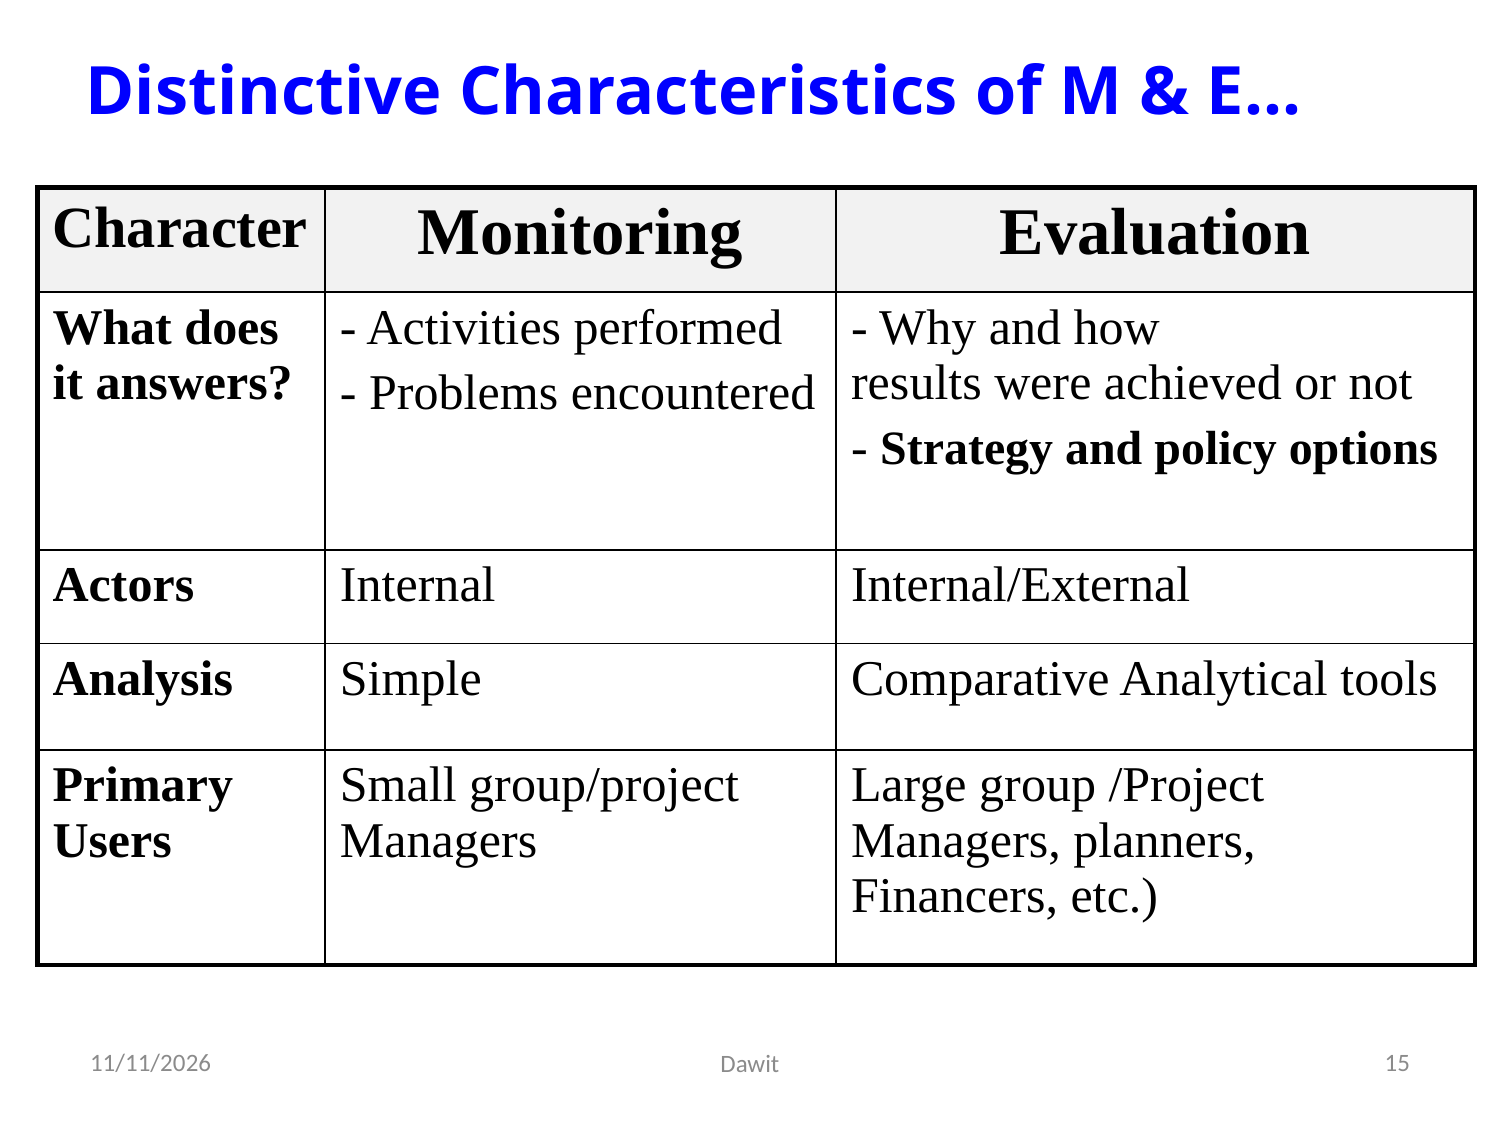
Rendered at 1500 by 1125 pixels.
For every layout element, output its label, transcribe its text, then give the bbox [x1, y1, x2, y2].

table_cell - Why and how results were achieved or not - Strategy and policy options [837, 293, 1473, 549]
table_cell What does it answers? [40, 293, 324, 549]
table_cell Large group /Project Managers, planners, Financers, etc.) [837, 751, 1473, 963]
slide_number 15 [1074, 1024, 1425, 1100]
footer Dawit [512, 1025, 988, 1100]
table_header Character [40, 190, 324, 291]
table_header Evaluation [837, 190, 1473, 291]
table_cell Actors [40, 551, 324, 643]
table_cell Primary Users [40, 751, 324, 963]
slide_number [75, 1024, 425, 1100]
table_cell Internal [326, 551, 835, 643]
table_cell Analysis [40, 644, 324, 749]
table_header Monitoring [326, 190, 835, 291]
table_cell - Activities performed - Problems encountered [326, 293, 835, 549]
table_cell Comparative Analytical tools [837, 644, 1473, 749]
table_cell Small group/project Managers [326, 751, 835, 963]
title Distinctive Characteristics of M & E… [24, 37, 1363, 138]
table_cell Simple [326, 644, 835, 749]
table_cell Internal/External [837, 551, 1473, 643]
